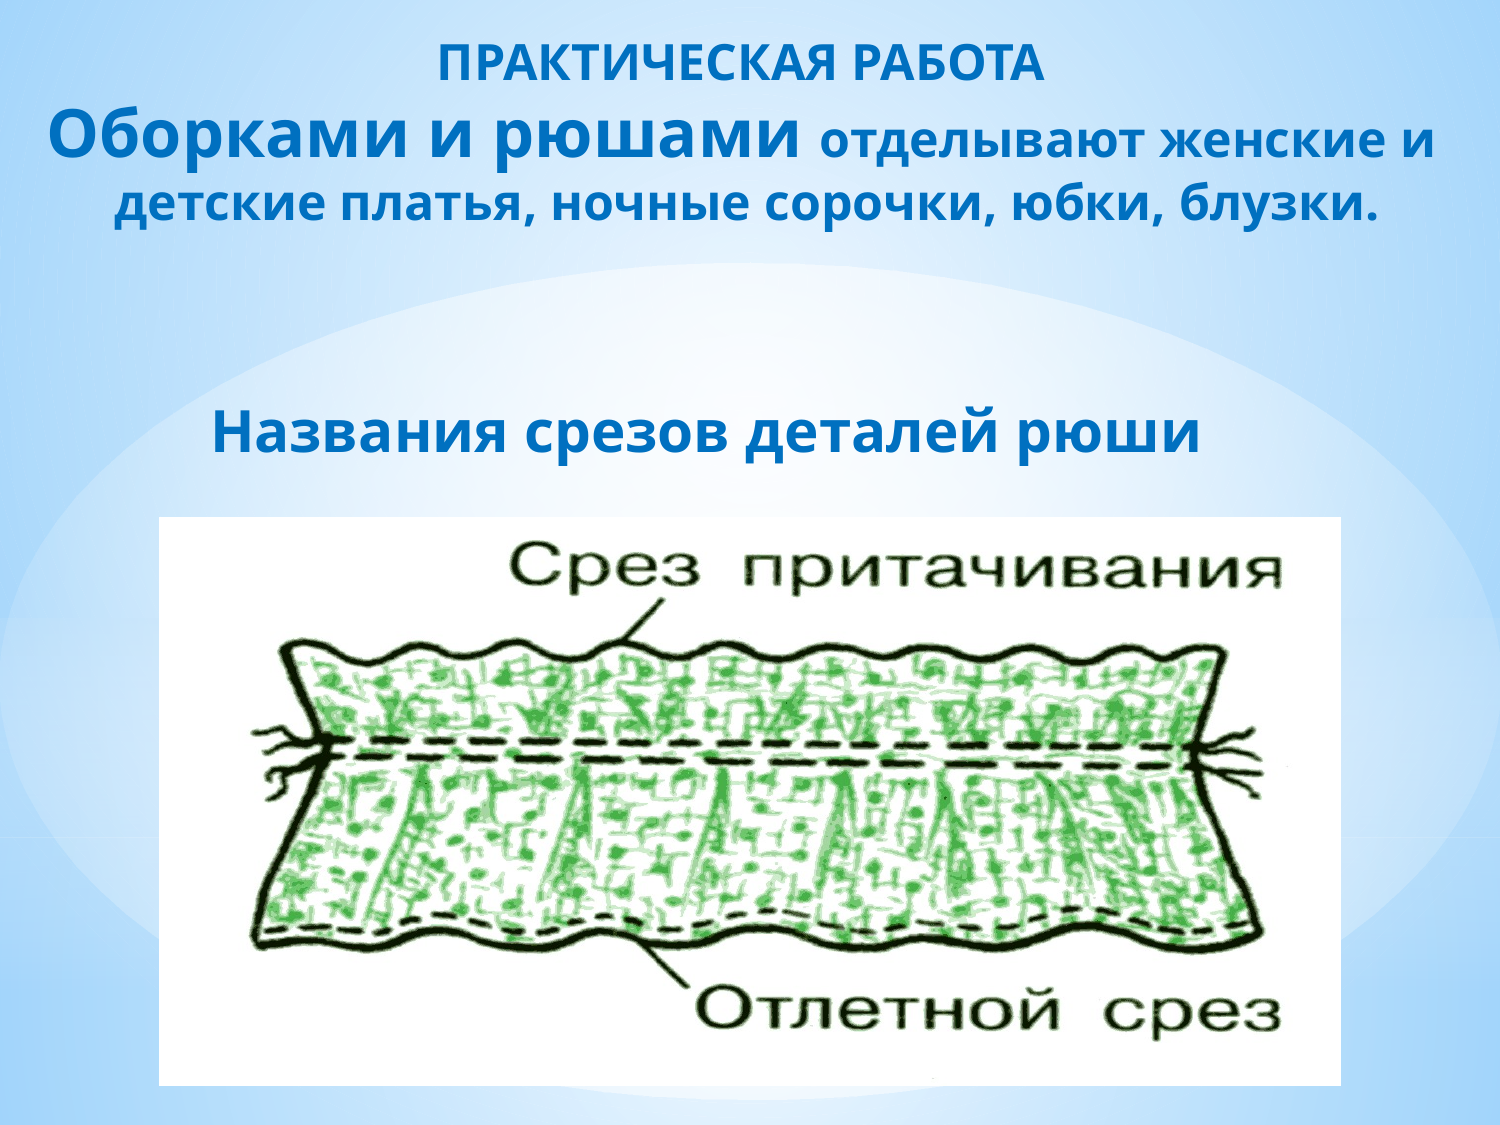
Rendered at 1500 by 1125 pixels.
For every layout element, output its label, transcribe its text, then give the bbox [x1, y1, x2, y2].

picture [159, 516, 1341, 1086]
text_box ПРАКТИЧЕСКАЯ РАБОТА Оборками и рюшами отделывают женские и детские платья, ночные сорочки, юбки, блузки. [0, 23, 1483, 239]
text_box Названия срезов деталей рюши [195, 386, 1217, 472]
